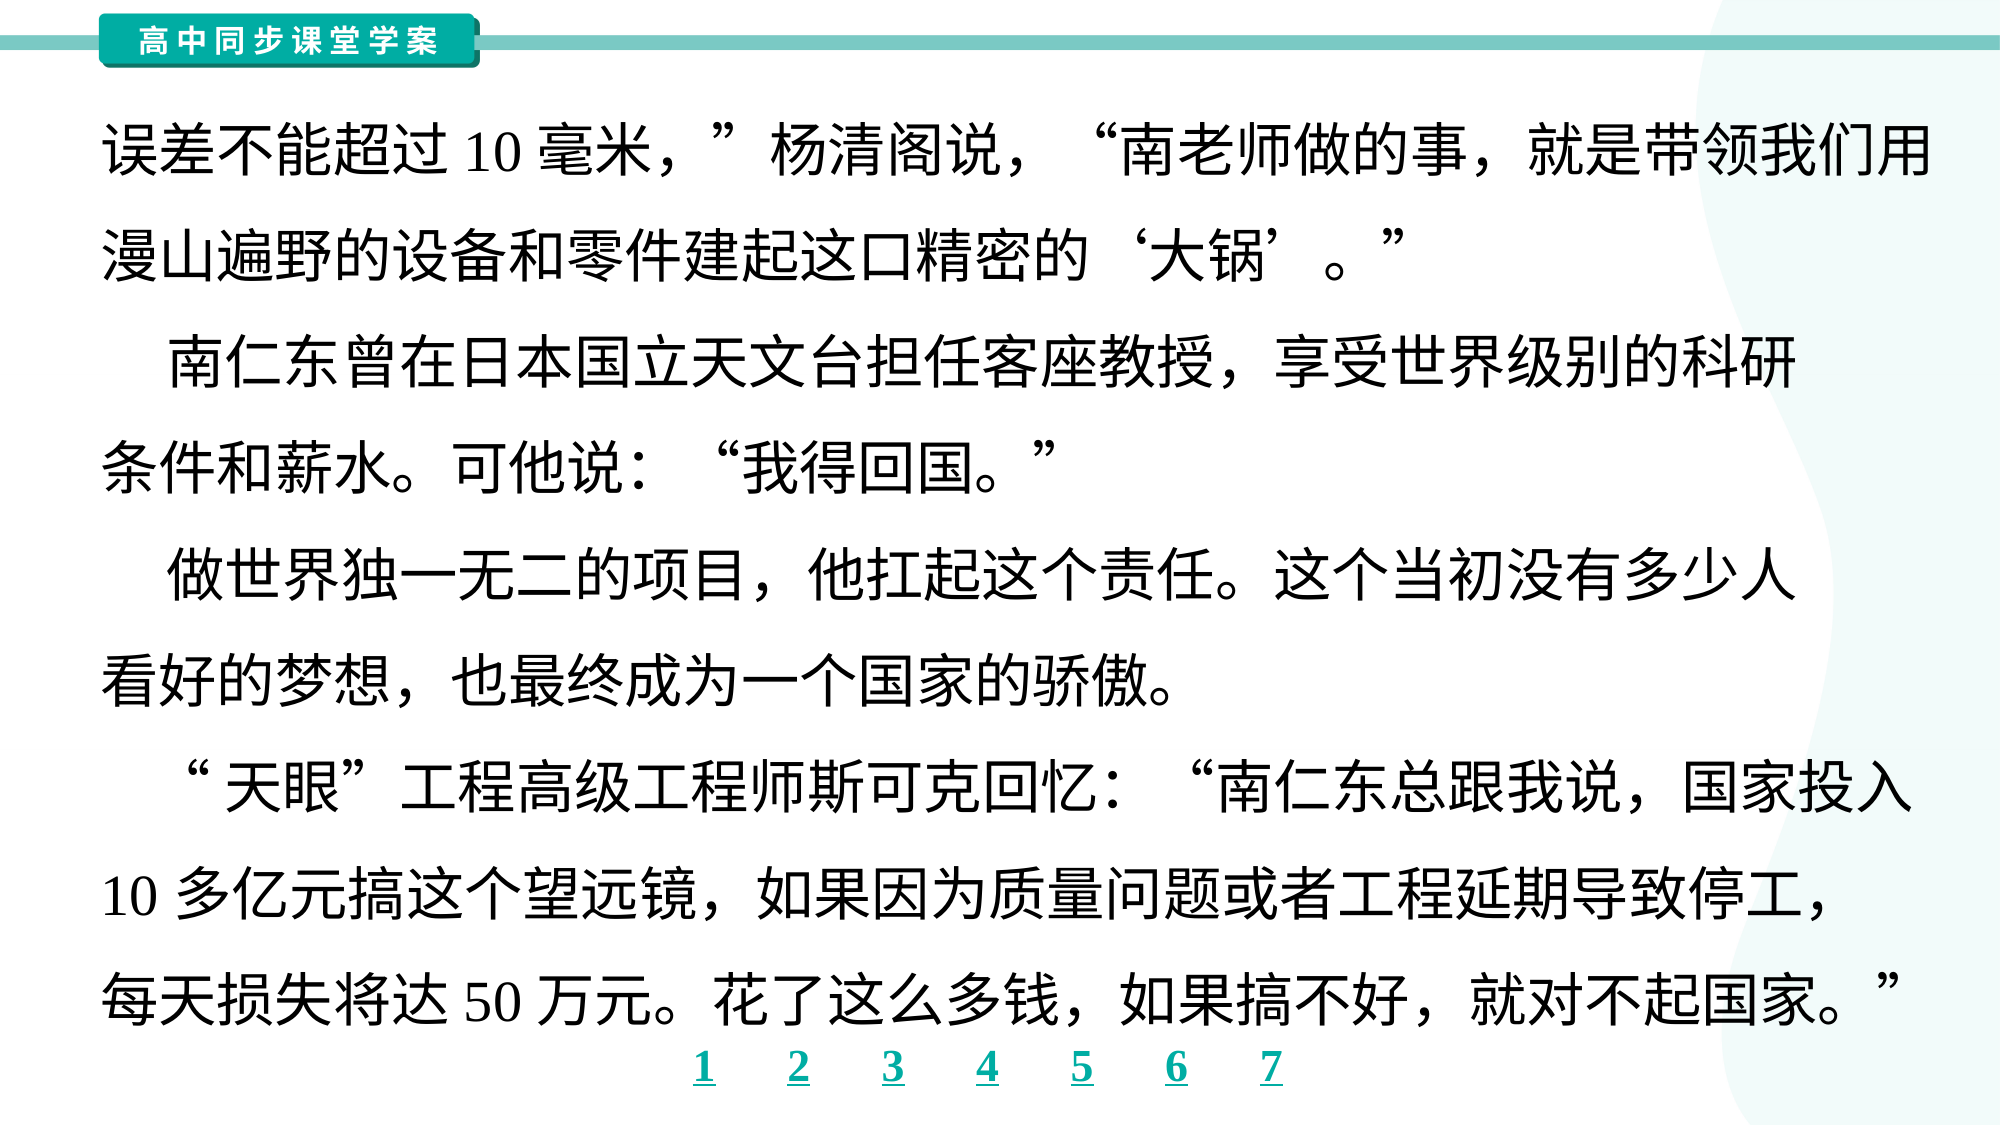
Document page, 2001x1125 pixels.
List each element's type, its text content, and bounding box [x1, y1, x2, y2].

text_box 误差不能超过10毫米，”杨清阁说，“南老师做的事，就是带领我们用 漫山遍野的设备和零件建起这口精密的‘大锅’。” 南仁东曾在日本国立天文台担任客座教授，享受世界级别的科研 条件和薪水。可他说：“我得回国。” 做世界独一无二的项目，他扛起这个责任。这个当初没有多少人 看好的梦想，也最终成为一个国家的骄傲。 “天眼”工程高级工程师斯可克回忆：“南仁东总跟我说，国家投入 10多亿元搞这个望远镜，如果因为质量问题或者工程延期导致停工， 每天损失将达50万元。花了这么多钱，如果搞不好，就对不起国家。” [100, 76, 1899, 1033]
picture [0, 0, 2000, 1125]
